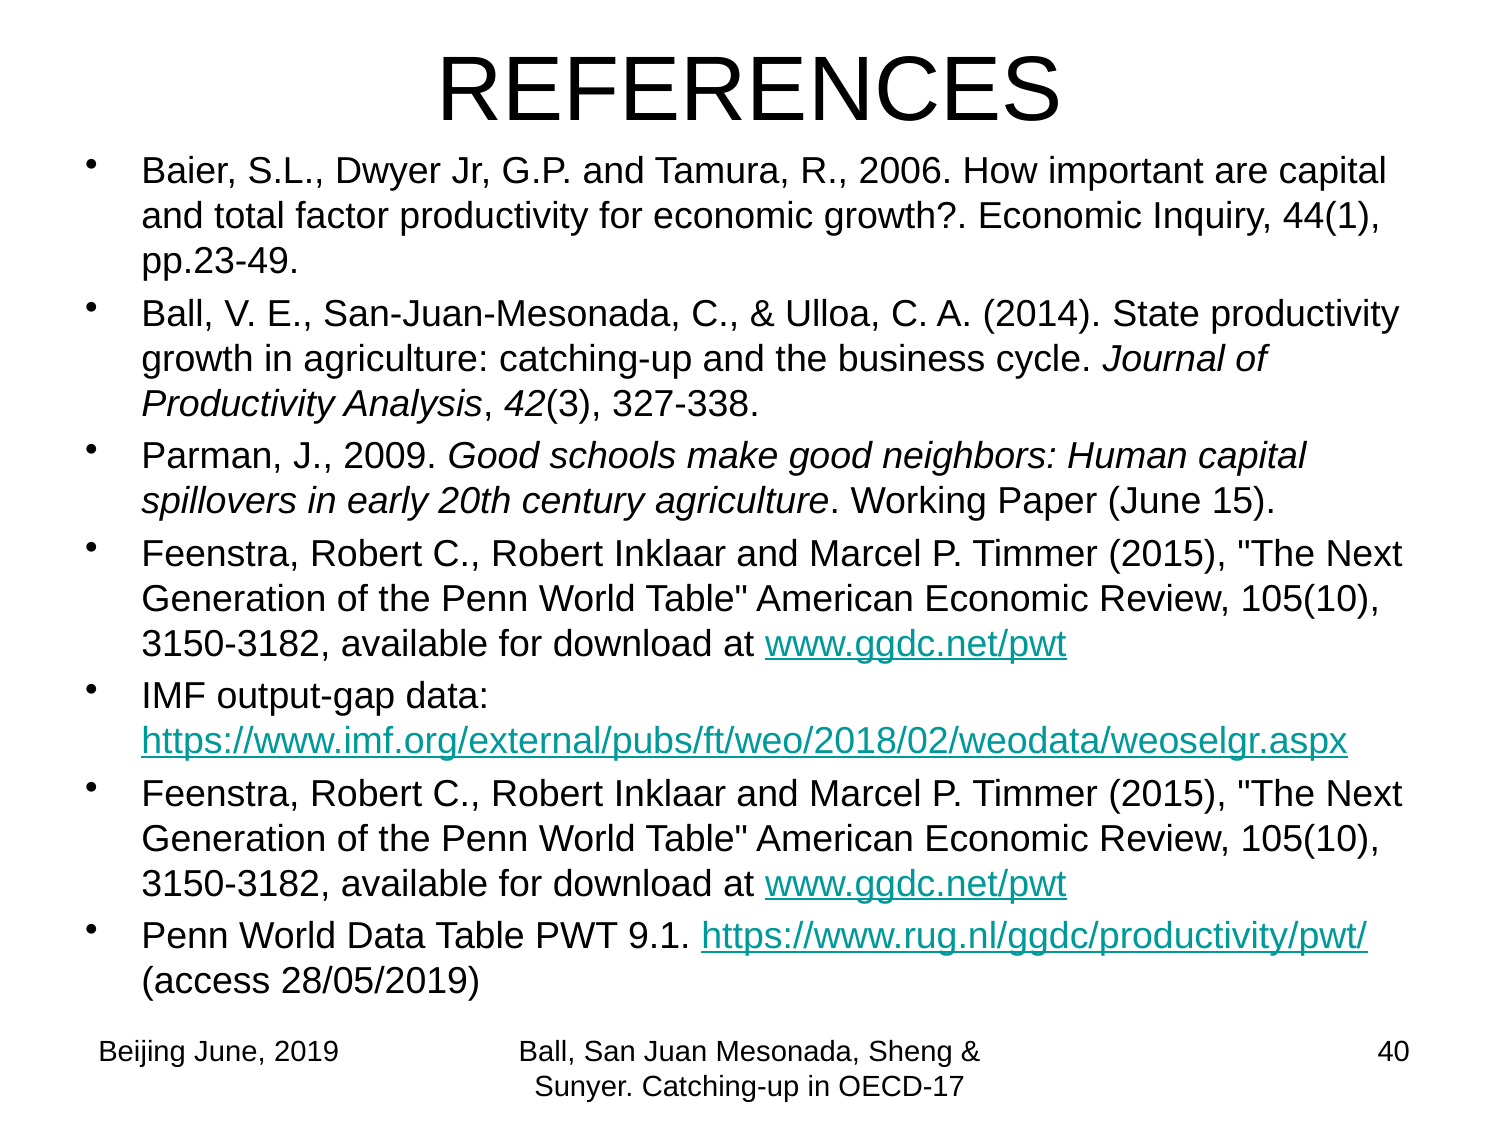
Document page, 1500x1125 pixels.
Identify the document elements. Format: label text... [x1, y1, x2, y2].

slide_number 40 [1074, 1024, 1426, 1103]
footer Ball, San Juan Mesonada, Sheng & Sunyer. Catching-up in OECD-17 [454, 1024, 1046, 1103]
list Baier, S.L., Dwyer Jr, G.P. and Tamura, R., 2006. How important are capital and total factor productivity for economic growth?. Economic Inquiry, 44(1), pp.23-49. Ball, V. E., San-Juan-Mesonada, C., & Ulloa, C. A. (2014). State productivity growth in agriculture: catching-up and the business cycle. Journal of Productivity Analysis, 42(3), 327-338. Parman, J., 2009. Good schools make good neighbors: Human capital spillovers in early 20th century agriculture. Working Paper (June 15). Feenstra, Robert C., Robert Inklaar and Marcel P. Timmer (2015), "The Next Generation of the Penn World Table" American Economic Review, 105(10), 3150-3182, available for download at www.ggdc.net/pwt IMF output-gap data: https://www.imf.org/external/pubs/ft/weo/2018/02/weodata/weoselgr.aspx Feenstra, Robert C., Robert Inklaar and Marcel P. Timmer (2015), "The Next Generation of the Penn World Table" American Economic Review, 105(10), 3150-3182, available for download at www.ggdc.net/pwt Penn World Data Table PWT 9.1. https://www.rug.nl/ggdc/productivity/pwt/ (access 28/05/2019) [70, 138, 1421, 882]
title REFERENCES [75, 45, 1425, 233]
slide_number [74, 1024, 426, 1103]
